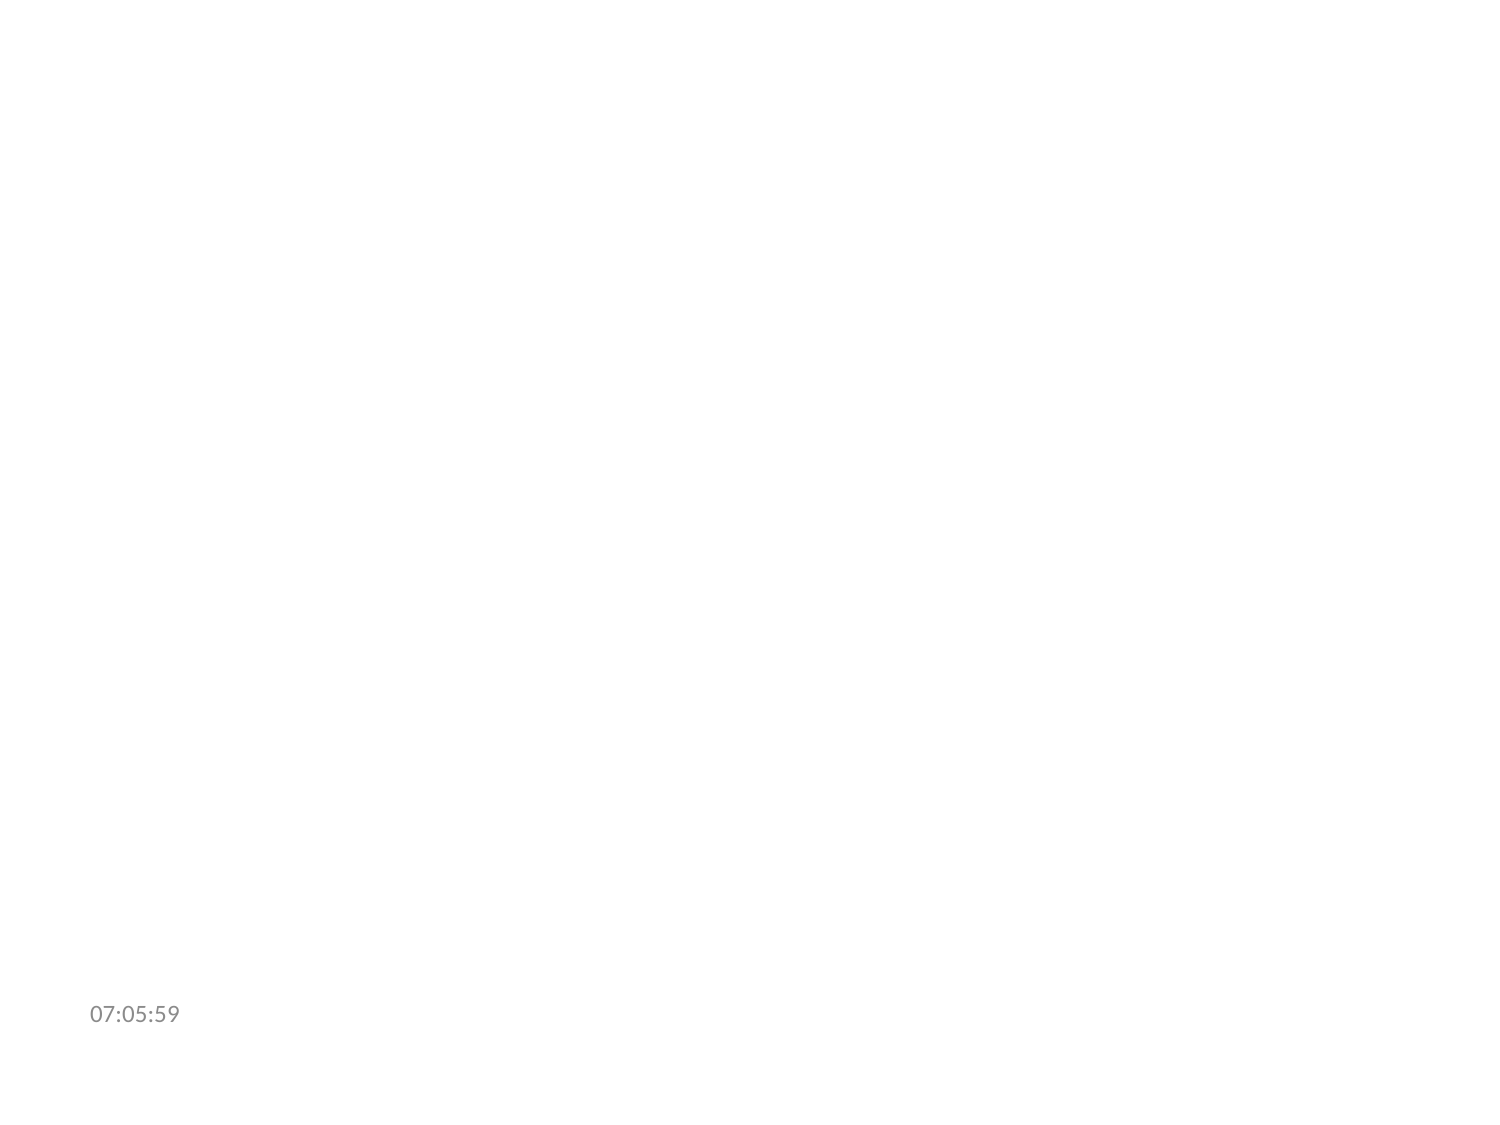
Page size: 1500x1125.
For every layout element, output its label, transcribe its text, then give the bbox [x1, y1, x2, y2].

text_box 15:35:09 [75, 982, 425, 1043]
